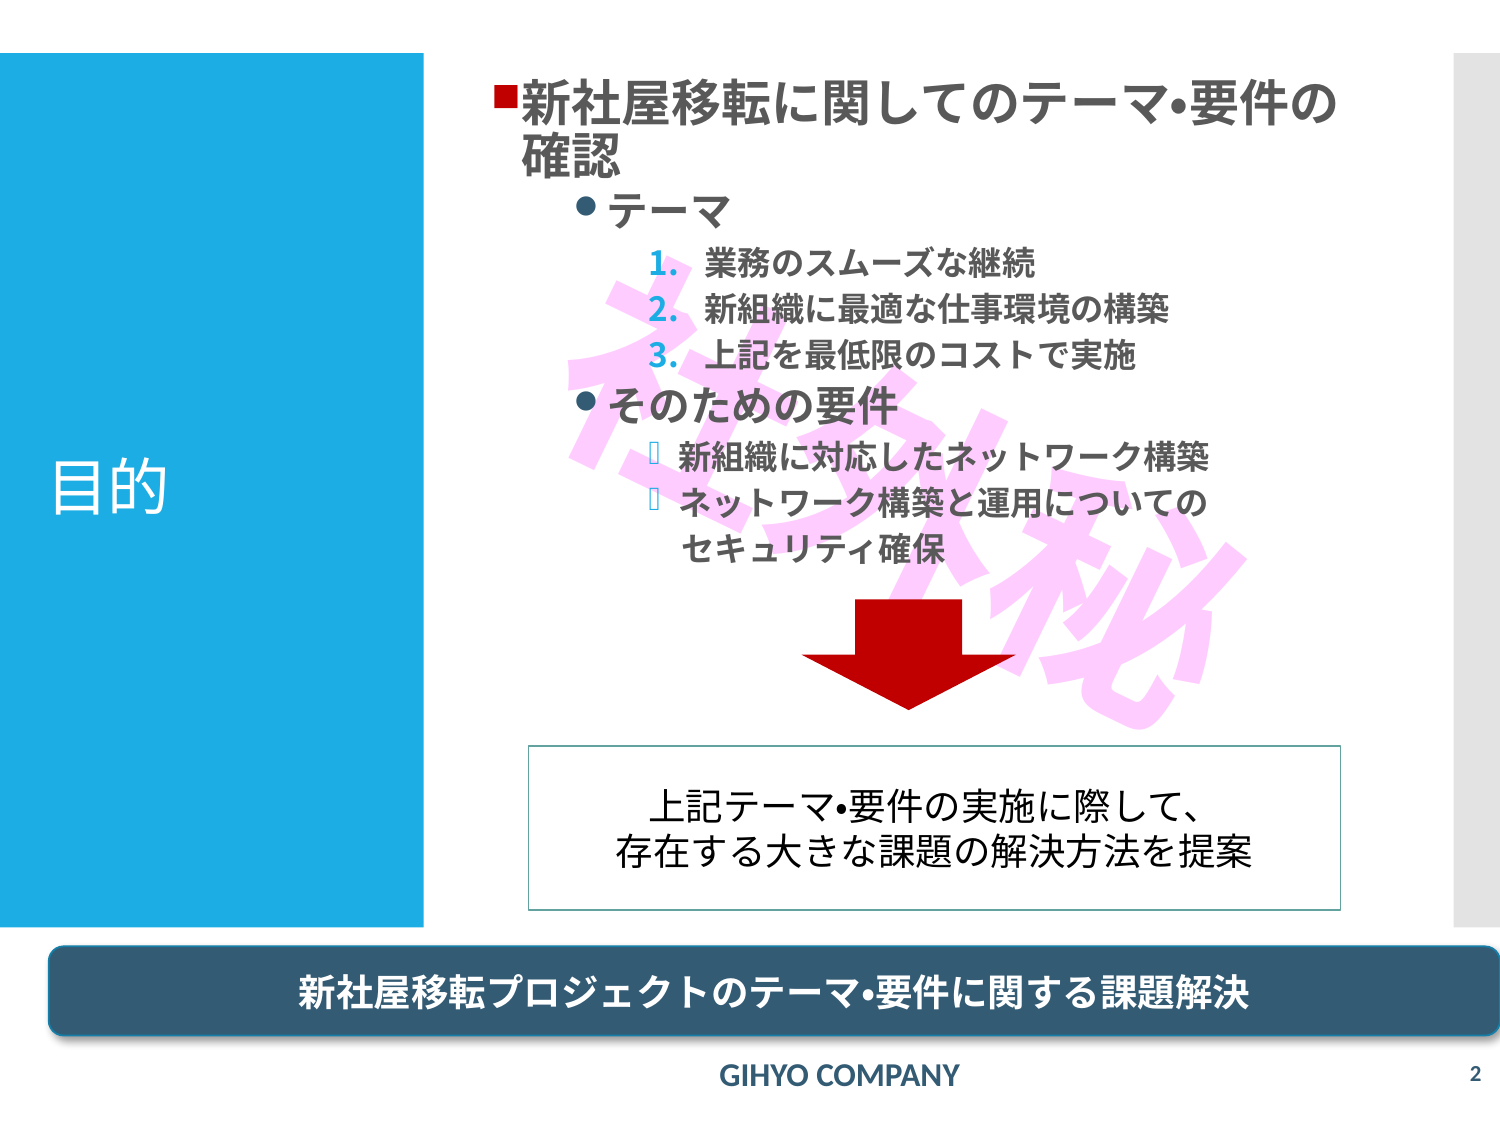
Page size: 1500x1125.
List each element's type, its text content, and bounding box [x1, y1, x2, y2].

slide_number 1 [1308, 1046, 1497, 1103]
footer GIHYO COMPANY [476, 1048, 1204, 1103]
text_box 上記テーマ・要件の実施に際して、 存在する大きな課題の解決方法を提案 [528, 745, 1341, 911]
title 目的 [31, 112, 394, 868]
list 新社屋移転に関してのテーマ・要件の確認 テーマ 業務のスムーズな継続 新組織に最適な仕事環境の構築 上記を最低限のコストで実施 そのための要件 新組織に対応したネットワーク構築 ネットワーク構築と運用についての セキュリティ確保 [476, 70, 1376, 911]
text_box [800, 598, 1017, 711]
text_box 新社屋移転プロジェクトのテーマ・要件に関する課題解決 [47, 945, 1500, 1037]
